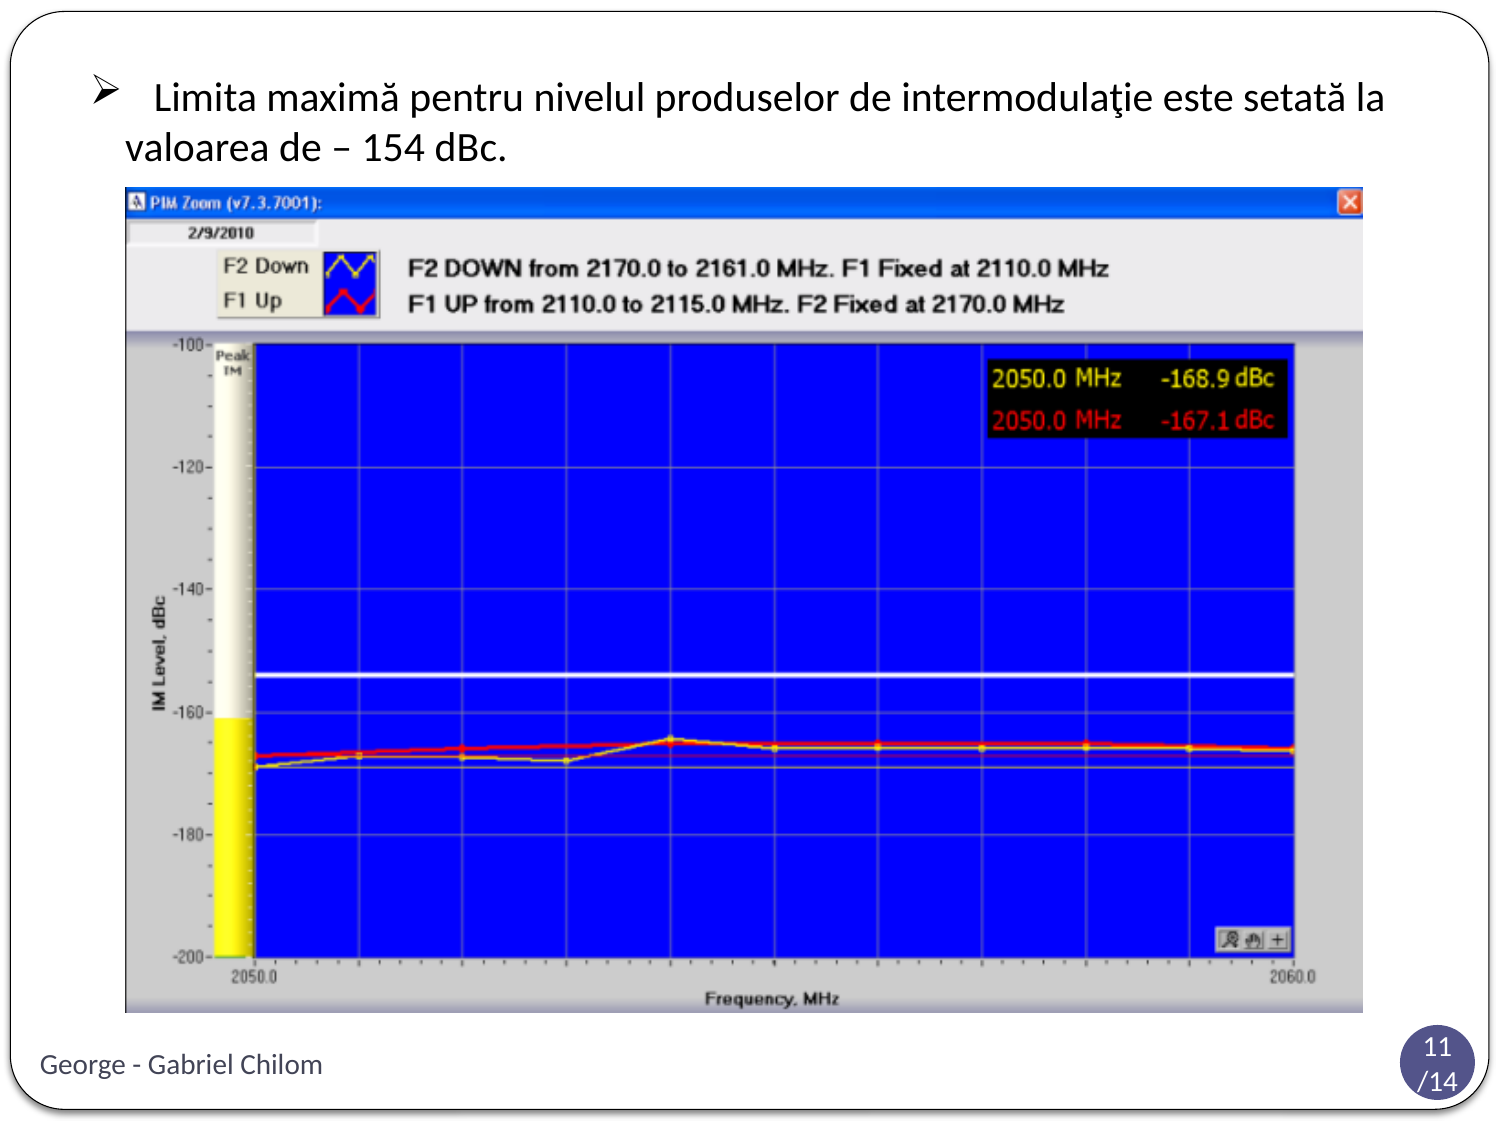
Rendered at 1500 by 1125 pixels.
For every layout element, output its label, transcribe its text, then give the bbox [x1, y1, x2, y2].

footer George - Gabriel Chilom [24, 1025, 675, 1100]
text_box Limita maximă pentru nivelul produselor de intermodulaţie este setată la valoarea de – 154 dBc. [74, 62, 1500, 178]
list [124, 187, 1363, 1013]
slide_number 11/14 [1399, 1024, 1475, 1100]
